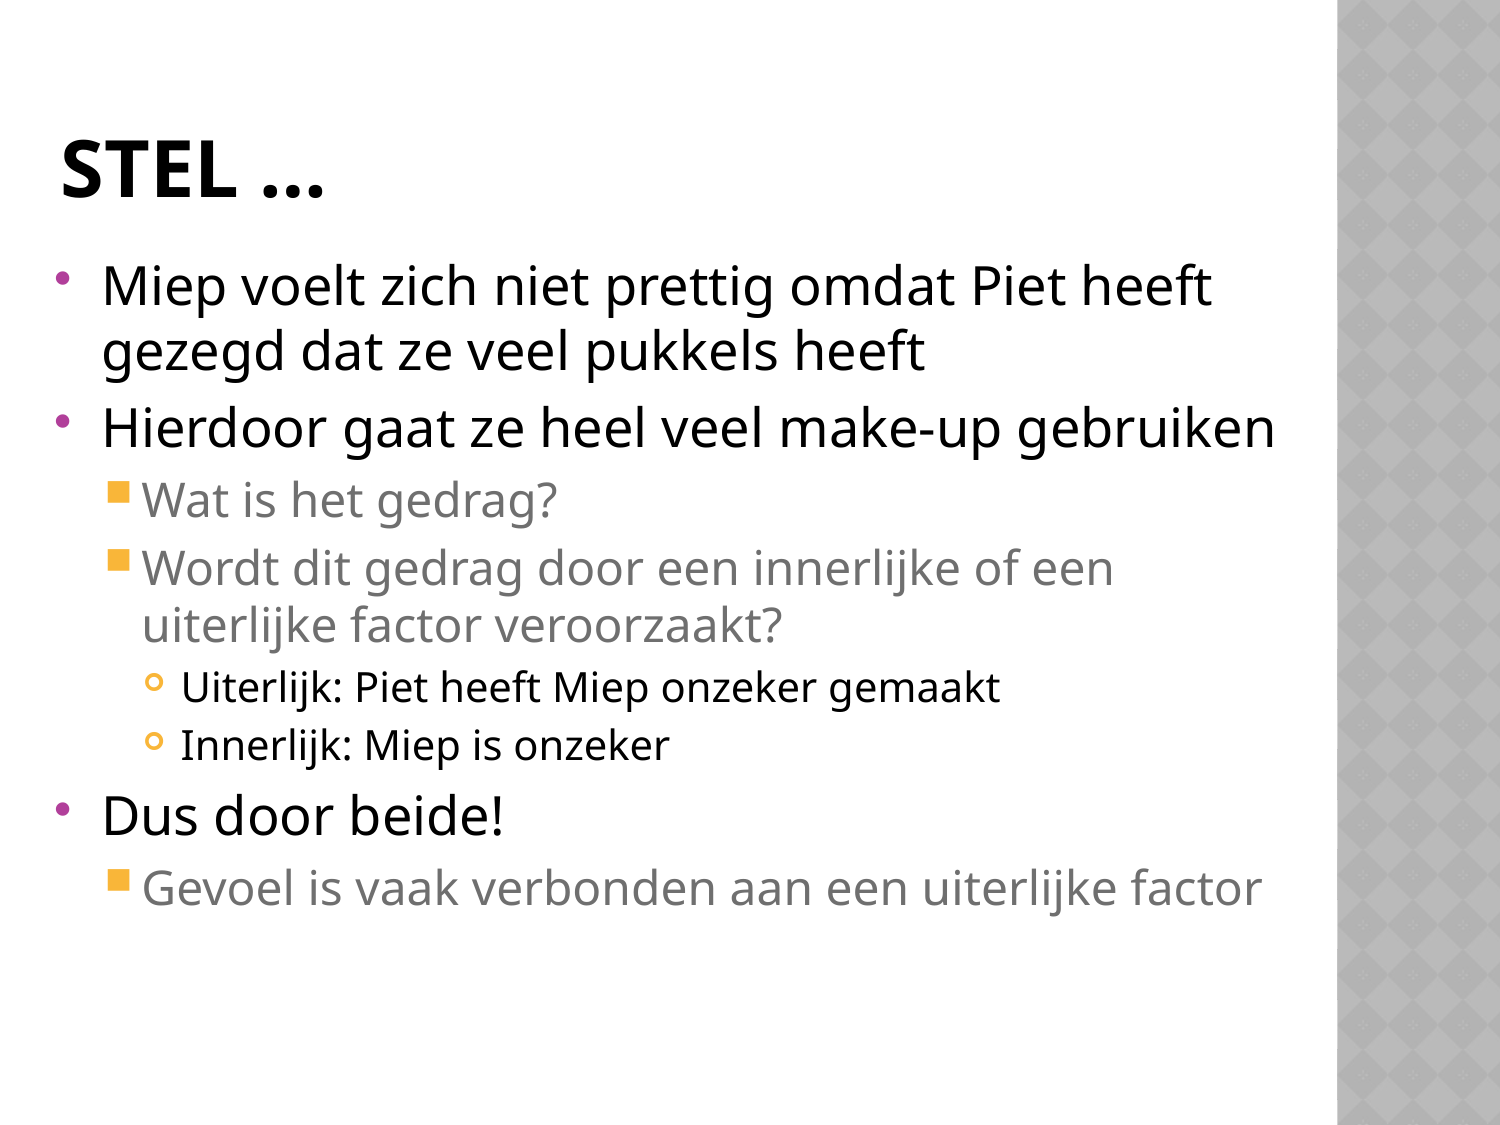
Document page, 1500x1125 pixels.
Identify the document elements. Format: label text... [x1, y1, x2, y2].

title Stel … [53, 0, 1404, 214]
list Miep voelt zich niet prettig omdat Piet heeft gezegd dat ze veel pukkels heeft Hierdoor gaat ze heel veel make-up gebruiken Wat is het gedrag? Wordt dit gedrag door een innerlijke of een uiterlijke factor veroorzaakt? Uiterlijk: Piet heeft Miep onzeker gemaakt Innerlijk: Miep is onzeker Dus door beide! Gevoel is vaak verbonden aan een uiterlijke factor [41, 243, 1341, 1094]
